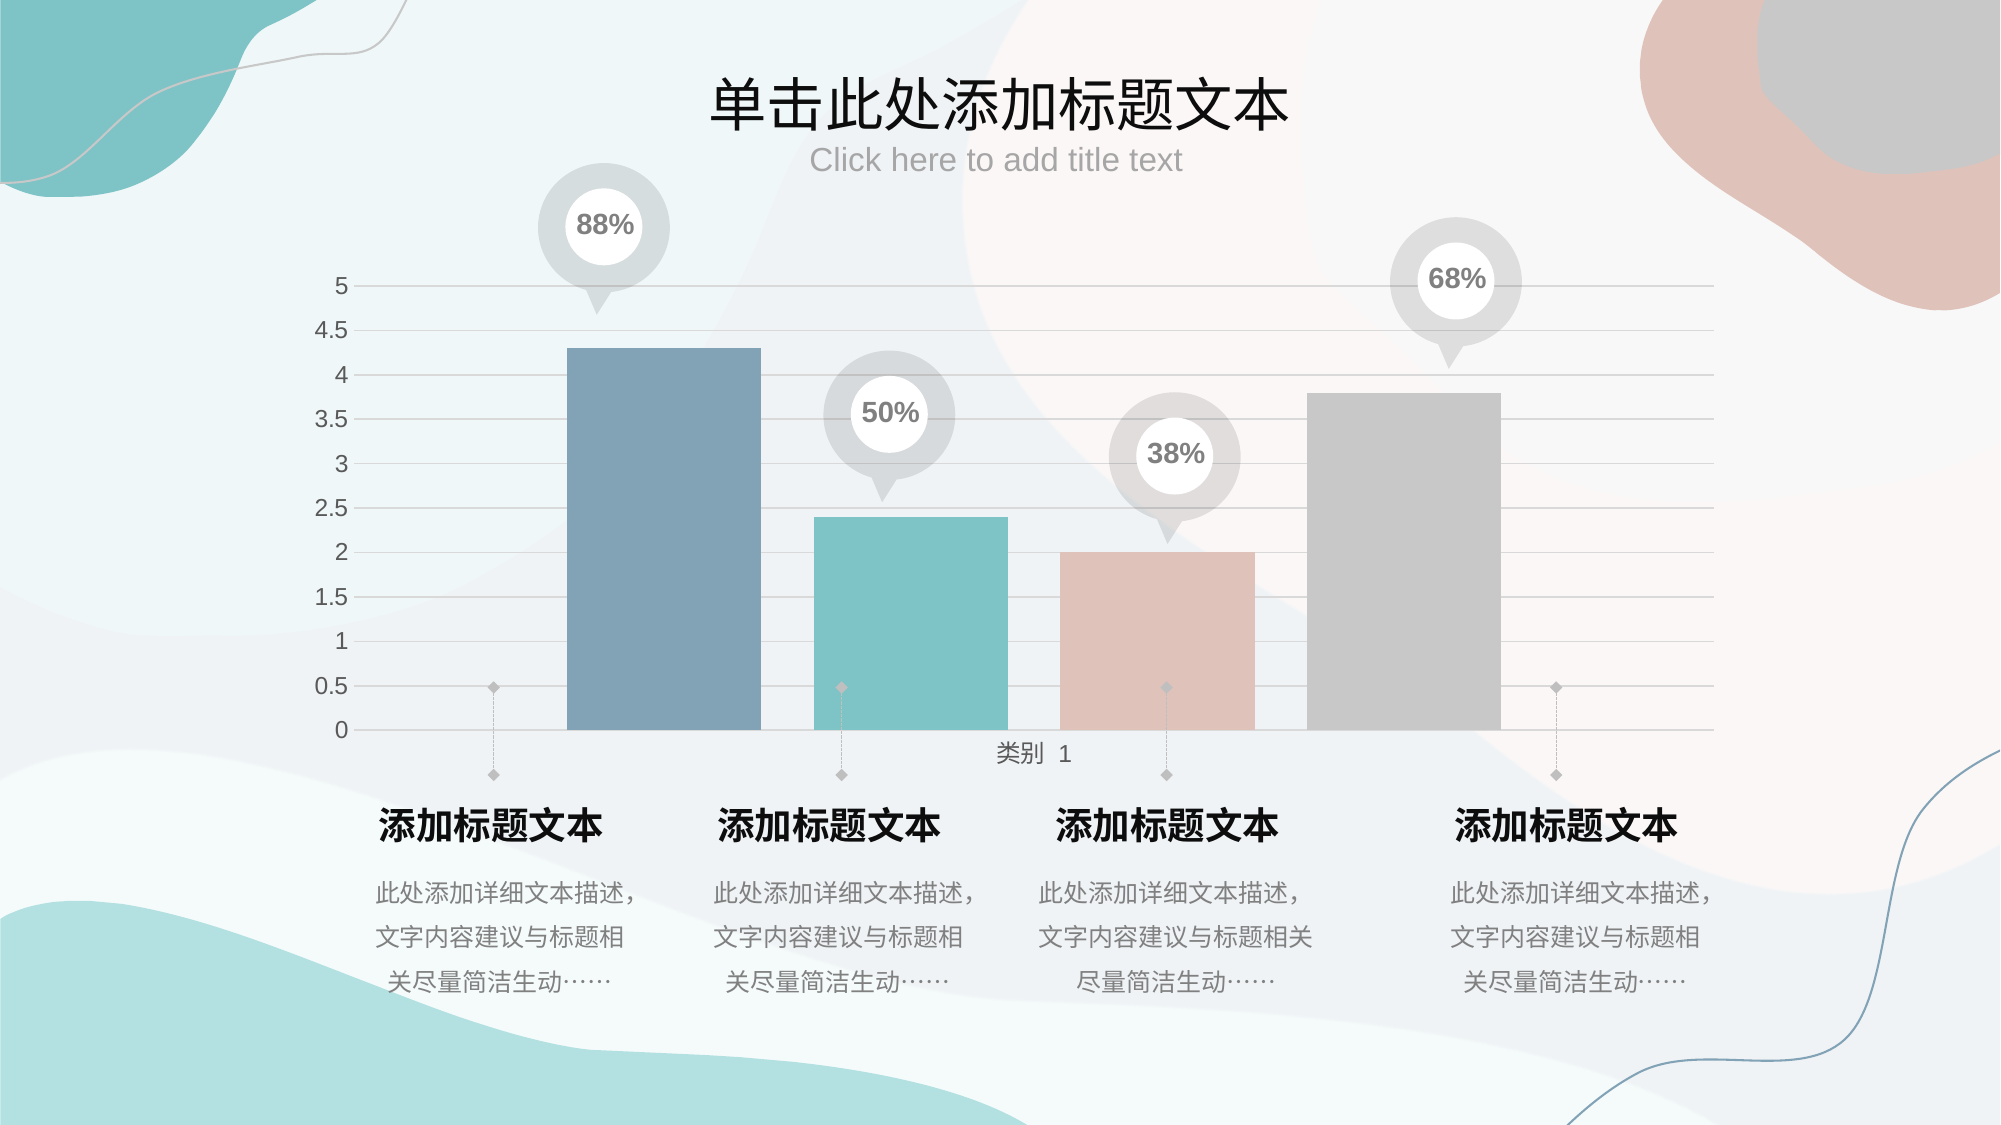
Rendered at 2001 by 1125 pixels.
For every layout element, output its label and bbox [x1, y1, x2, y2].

chart [314, 272, 1715, 771]
text_box [639, 60, 1361, 187]
text_box [1108, 392, 1241, 522]
text_box [1022, 794, 1331, 1002]
text_box [1429, 794, 1722, 1002]
text_box [356, 794, 643, 1002]
text_box [538, 163, 670, 293]
text_box [695, 794, 980, 1002]
text_box [1390, 217, 1522, 347]
text_box [823, 350, 956, 480]
